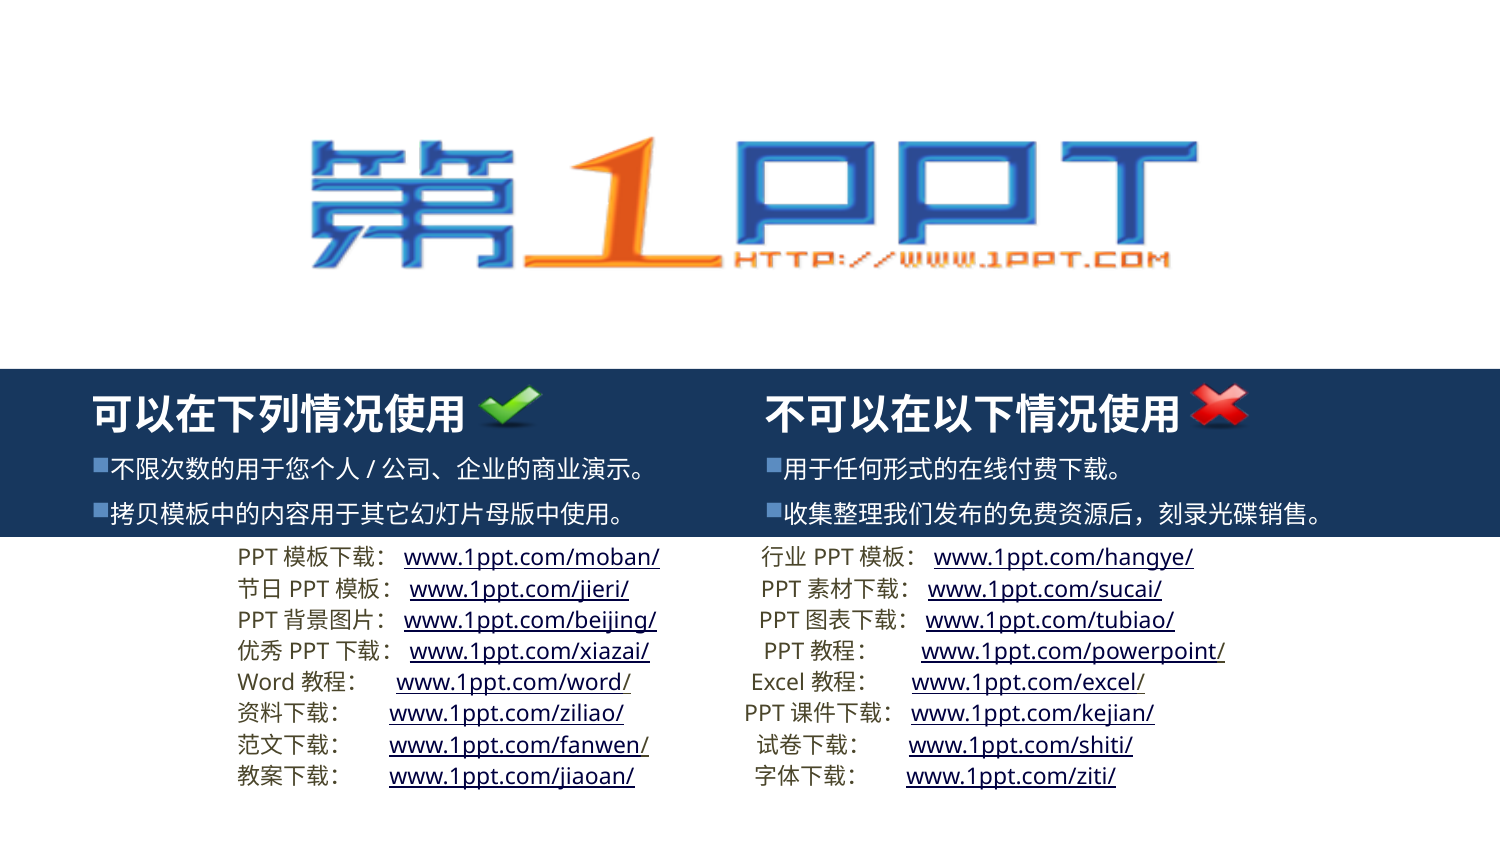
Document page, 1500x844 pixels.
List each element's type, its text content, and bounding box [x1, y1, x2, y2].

text_box PPT模板下载：www.1ppt.com/moban/ 行业PPT模板：www.1ppt.com/hangye/ 节日PPT模板：www.1ppt.com/jieri/ PPT素材下载：www.1ppt.com/sucai/ PPT背景图片：www.1ppt.com/beijing/ PPT图表下载：www.1ppt.com/tubiao/ 优秀PPT下载：www.1ppt.com/xiazai/ PPT教程： www.1ppt.com/powerpoint/ Word教程： www.1ppt.com/word/ Excel教程： www.1ppt.com/excel/ 资料下载： www.1ppt.com/ziliao/ PPT课件下载：www.1ppt.com/kejian/ 范文下载： www.1ppt.com/fanwen/ 试卷下载： www.1ppt.com/shiti/ 教案下载： www.1ppt.com/jiaoan/ 字体下载： www.1ppt.com/ziti/ [220, 572, 1284, 774]
picture [134, 38, 1400, 369]
text_box [0, 368, 477, 537]
text_box [1252, 368, 1500, 537]
picture [477, 380, 544, 430]
text_box 不可以在以下情况使用 用于任何形式的在线付费下载。 收集整理我们发布的免费资源后，刻录光碟销售。 [750, 381, 1424, 572]
text_box 可以在下列情况使用 不限次数的用于您个人/公司、企业的商业演示。 拷贝模板中的内容用于其它幻灯片母版中使用。 [76, 381, 750, 581]
picture [1186, 380, 1252, 430]
